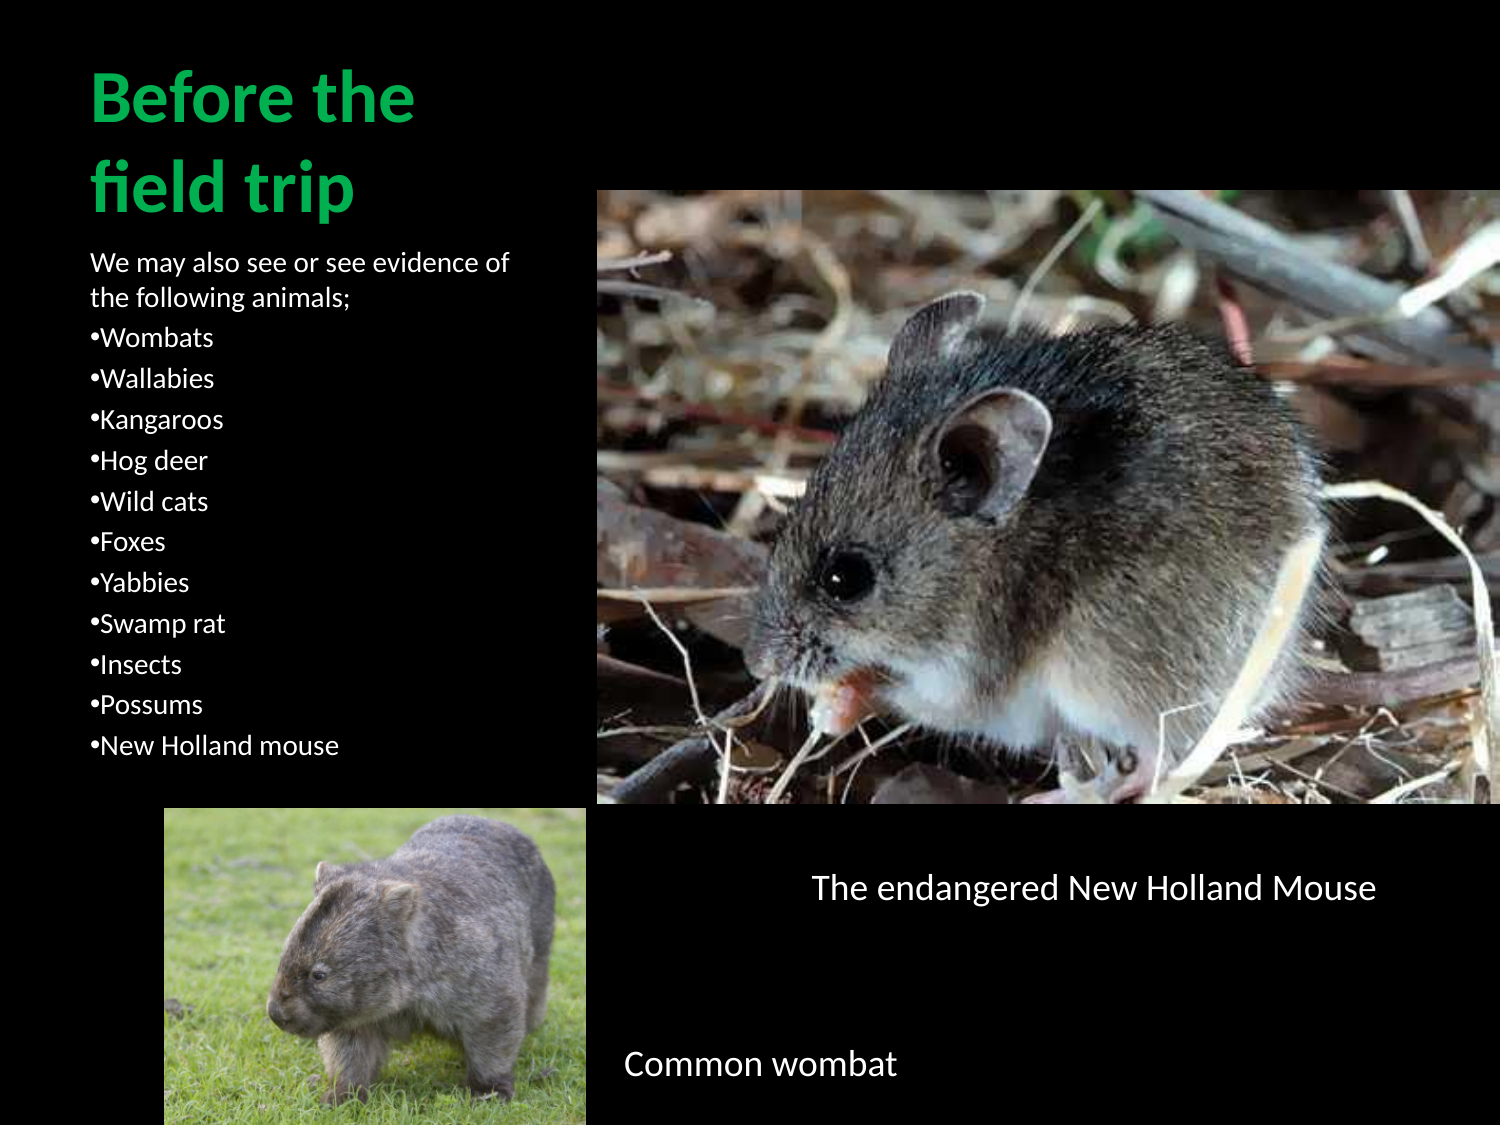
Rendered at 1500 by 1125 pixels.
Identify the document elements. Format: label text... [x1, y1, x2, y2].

text_box The endangered New Holland Mouse [796, 855, 1430, 916]
list We may also see or see evidence of the following animals; Wombats Wallabies Kangaroos Hog deer Wild cats Foxes Yabbies Swamp rat Insects Possums New Holland mouse [75, 235, 569, 1005]
picture [597, 189, 1500, 804]
title Before the field trip [75, 44, 569, 235]
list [163, 808, 587, 1125]
text_box Common wombat [609, 1031, 1090, 1091]
